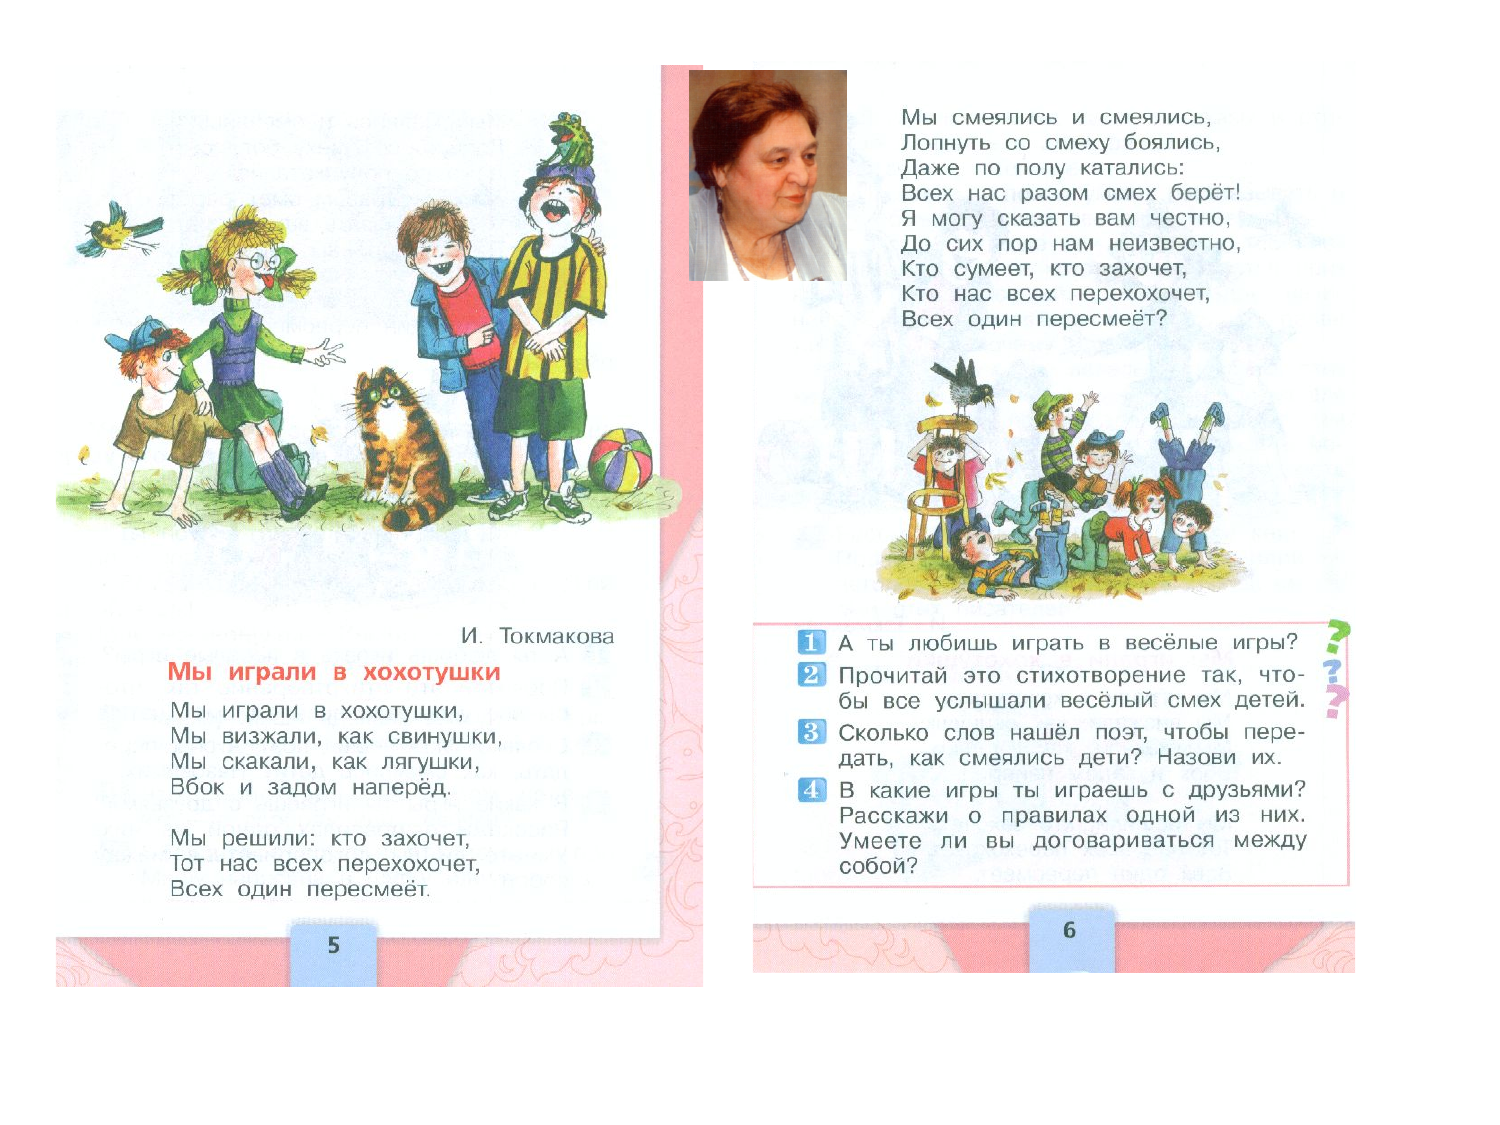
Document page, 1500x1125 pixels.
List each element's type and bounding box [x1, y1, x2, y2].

picture [55, 61, 1356, 988]
